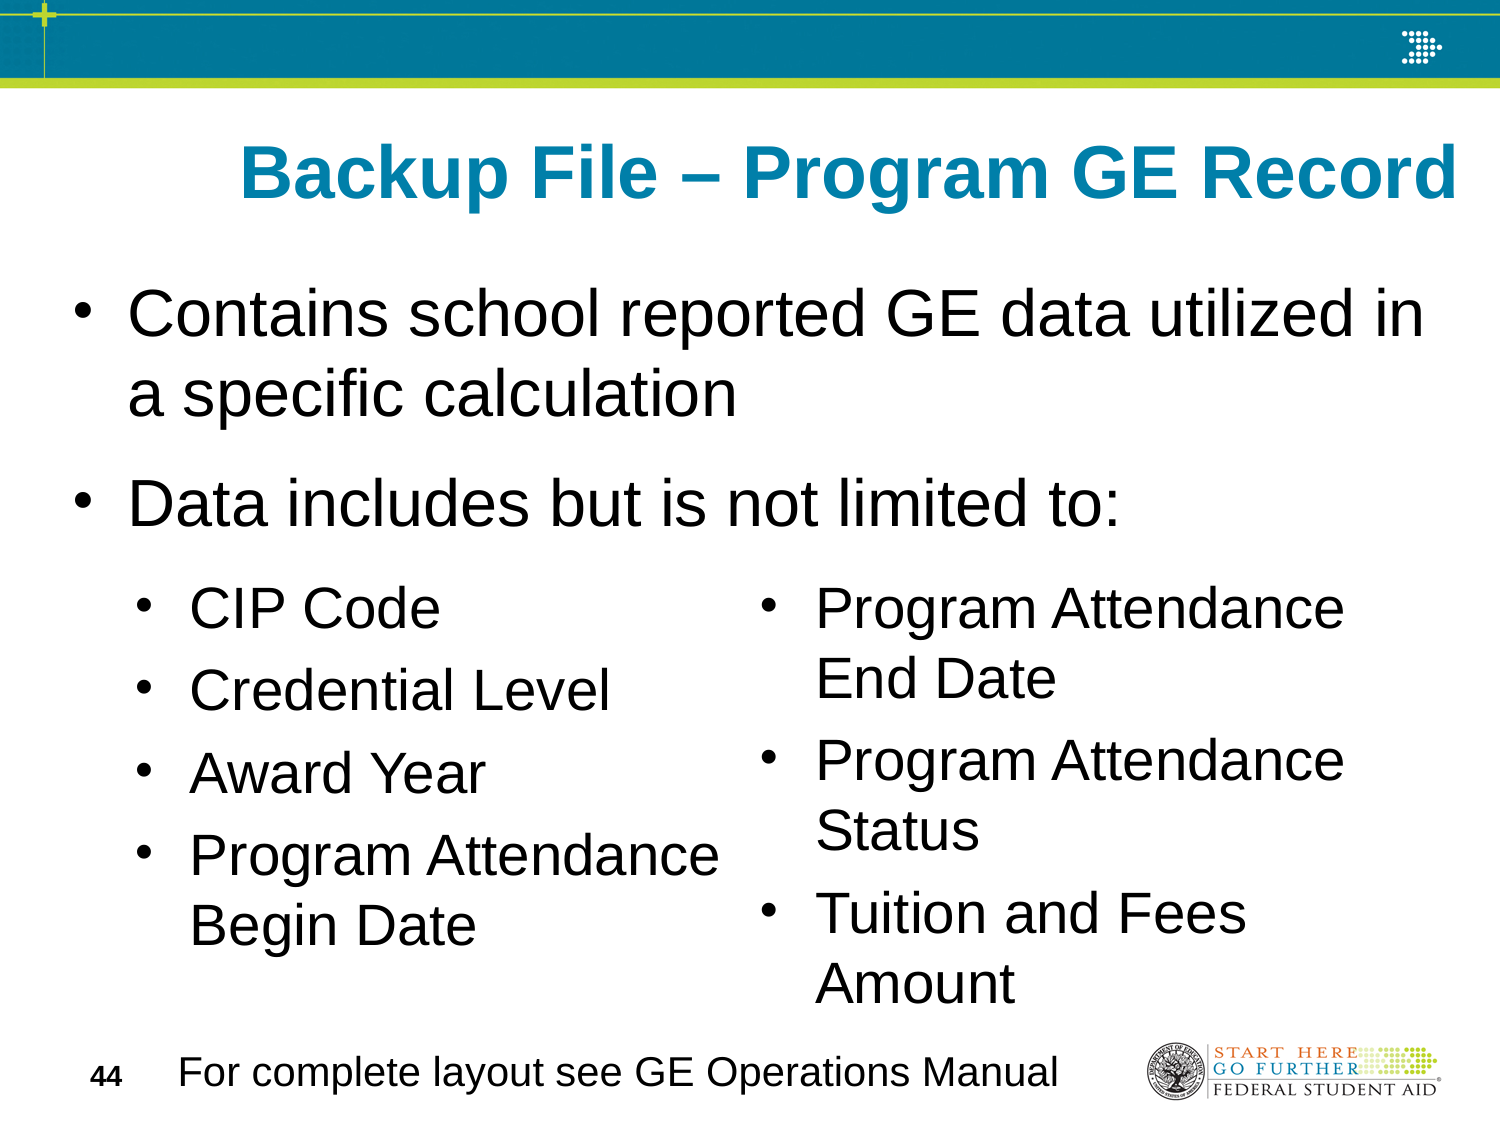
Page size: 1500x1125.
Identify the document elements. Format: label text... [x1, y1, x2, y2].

text_box CIP Code Credential Level Award Year Program Attendance Begin Date [118, 562, 743, 850]
picture [1424, 32, 1428, 42]
text_box For complete layout see GE Operations Manual [162, 1037, 1300, 1113]
picture [0, 78, 1500, 1125]
list Contains school reported GE data utilized in a specific calculation Data includes but is not limited to: [56, 262, 1444, 551]
slide_number 44 [74, 1049, 388, 1125]
picture [0, 3, 1500, 26]
text_box Program Attendance End Date Program Attendance Status Tuition and Fees Amount [743, 562, 1438, 850]
title Backup File – Program GE Record [30, 112, 1476, 226]
